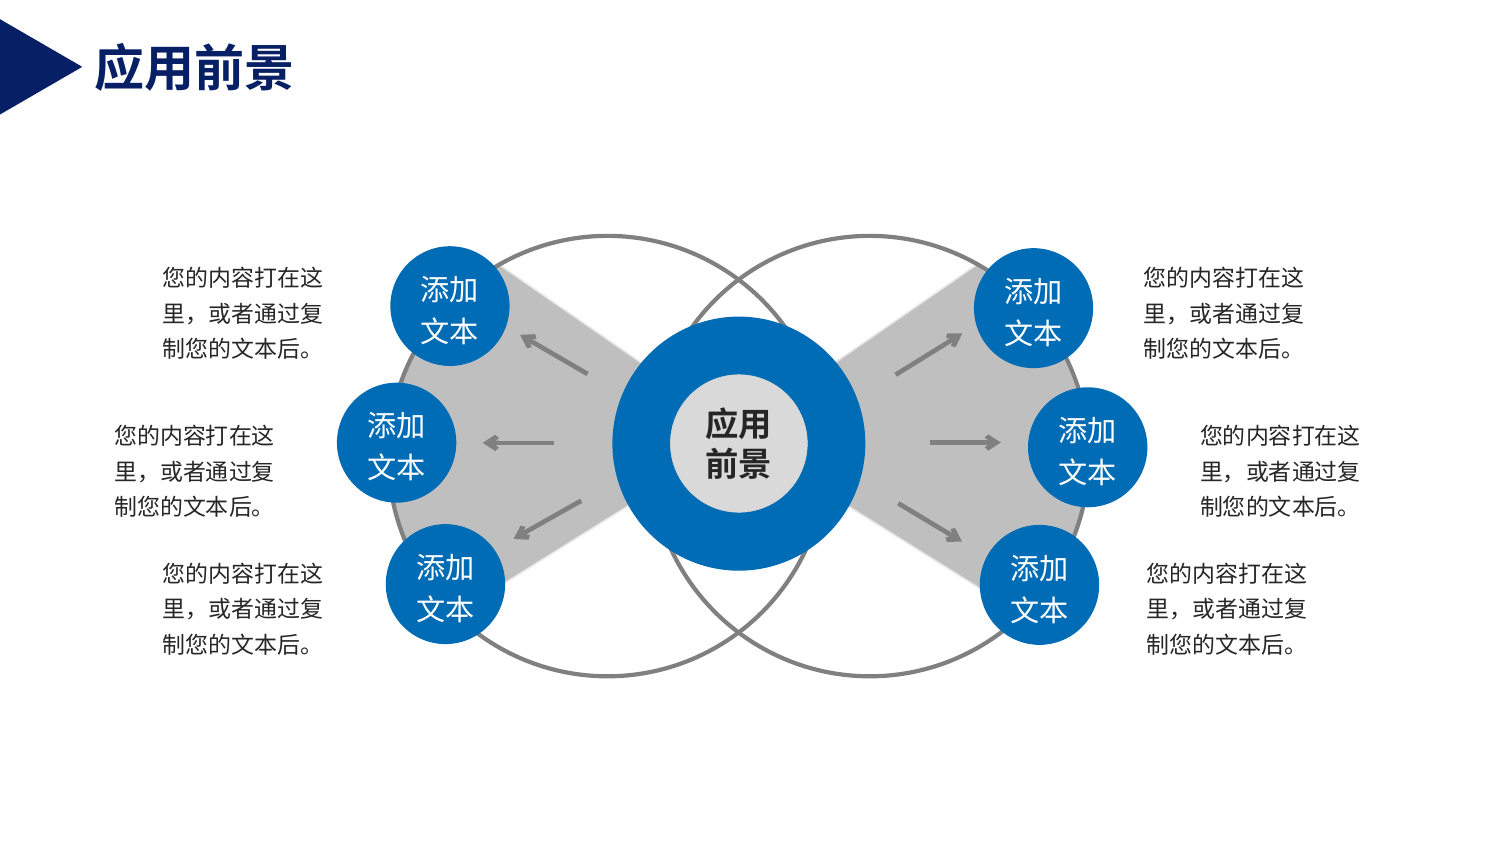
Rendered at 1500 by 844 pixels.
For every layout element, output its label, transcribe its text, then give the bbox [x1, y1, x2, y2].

text_box 添加文本 [973, 248, 1094, 369]
text_box 您的内容打在这里，或者通过复制您的文本后。 [1188, 407, 1386, 526]
text_box [682, 235, 1083, 677]
text_box 添加文本 [336, 382, 457, 503]
text_box 您的内容打在这里，或者通过复制您的文本后。 [1135, 545, 1333, 664]
text_box 您的内容打在这里，或者通过复制您的文本后。 [1132, 249, 1329, 368]
text_box 添加文本 [385, 524, 506, 645]
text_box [513, 500, 582, 539]
text_box 添加文本 [390, 246, 510, 366]
text_box 应用前景 [79, 29, 310, 105]
text_box [0, 19, 83, 115]
text_box 添加文本 [979, 524, 1100, 645]
text_box 您的内容打在这里，或者通过复制您的文本后。 [151, 545, 348, 664]
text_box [898, 503, 962, 542]
text_box 添加文本 [1028, 387, 1148, 508]
text_box 您的内容打在这里，或者通过复制您的文本后。 [151, 249, 351, 368]
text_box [895, 333, 963, 375]
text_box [520, 334, 588, 374]
text_box 您的内容打在这里，或者通过复制您的文本后。 [103, 407, 300, 526]
text_box [393, 235, 738, 677]
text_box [612, 316, 866, 571]
